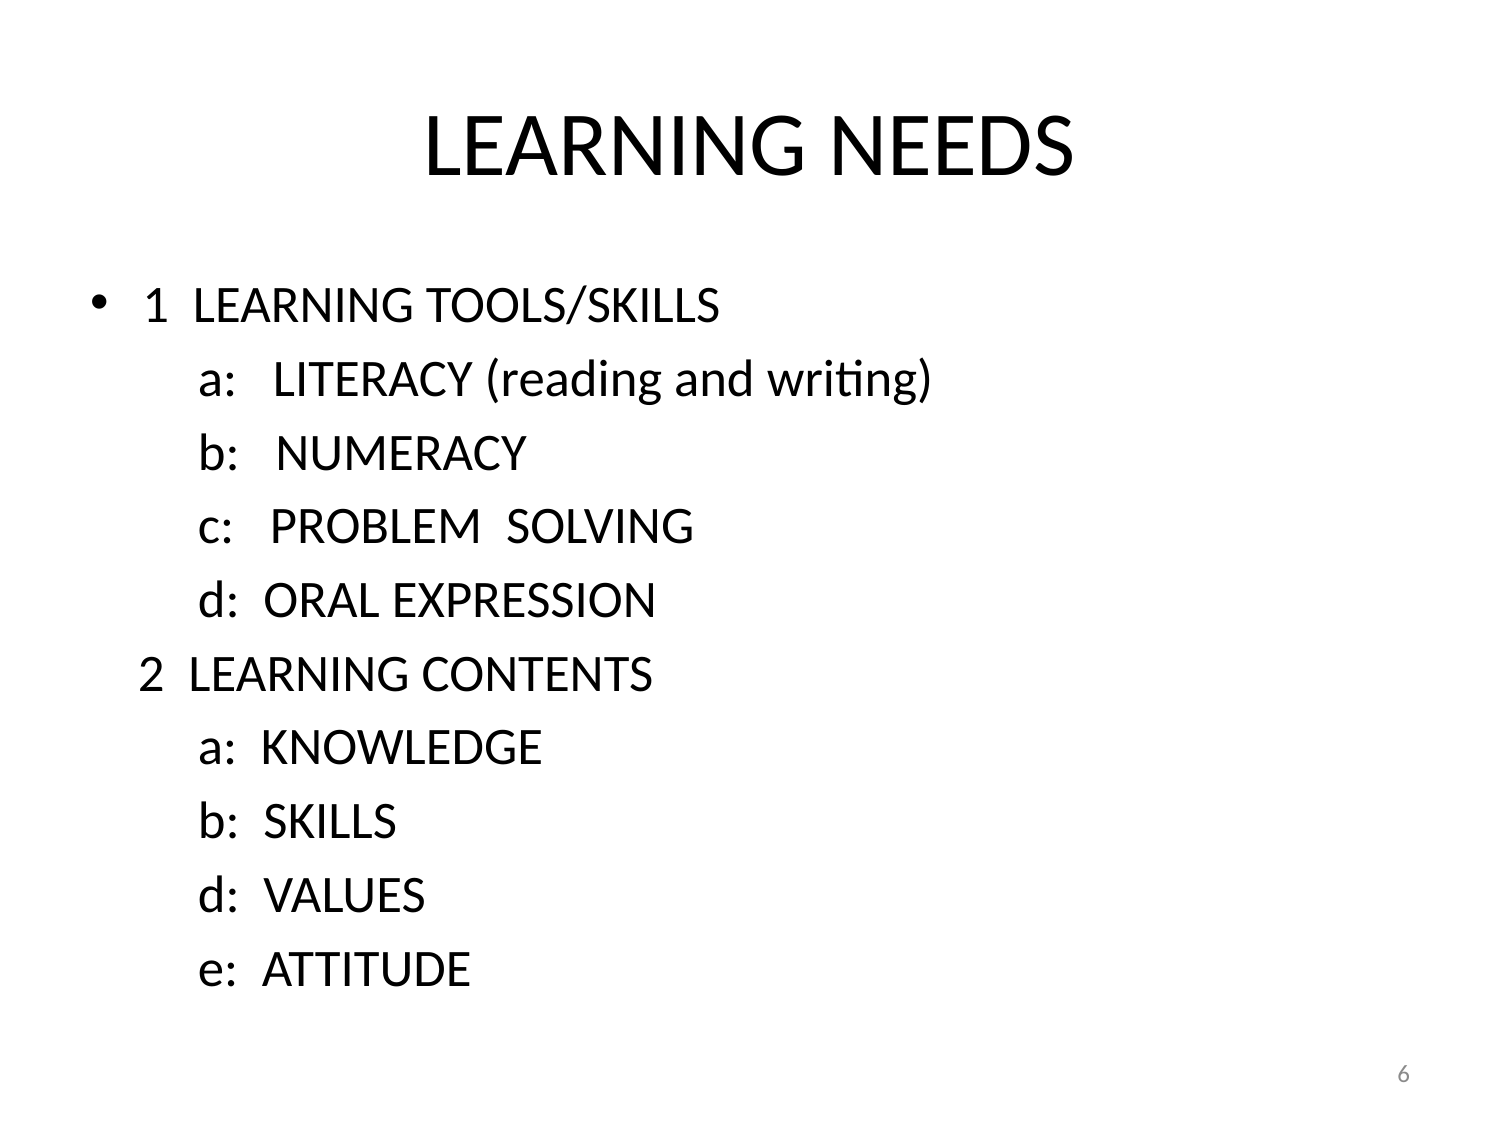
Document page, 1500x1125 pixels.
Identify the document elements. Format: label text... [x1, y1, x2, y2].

title LEARNING NEEDS [75, 45, 1425, 233]
slide_number 6 [1074, 1042, 1425, 1103]
list 1 LEARNING TOOLS/SKILLS a: LITERACY (reading and writing) b: NUMERACY c: PROBLEM SOLVING d: ORAL EXPRESSION 2 LEARNING CONTENTS a: KNOWLEDGE b: SKILLS d: VALUES e: ATTITUDE [75, 262, 1425, 1005]
